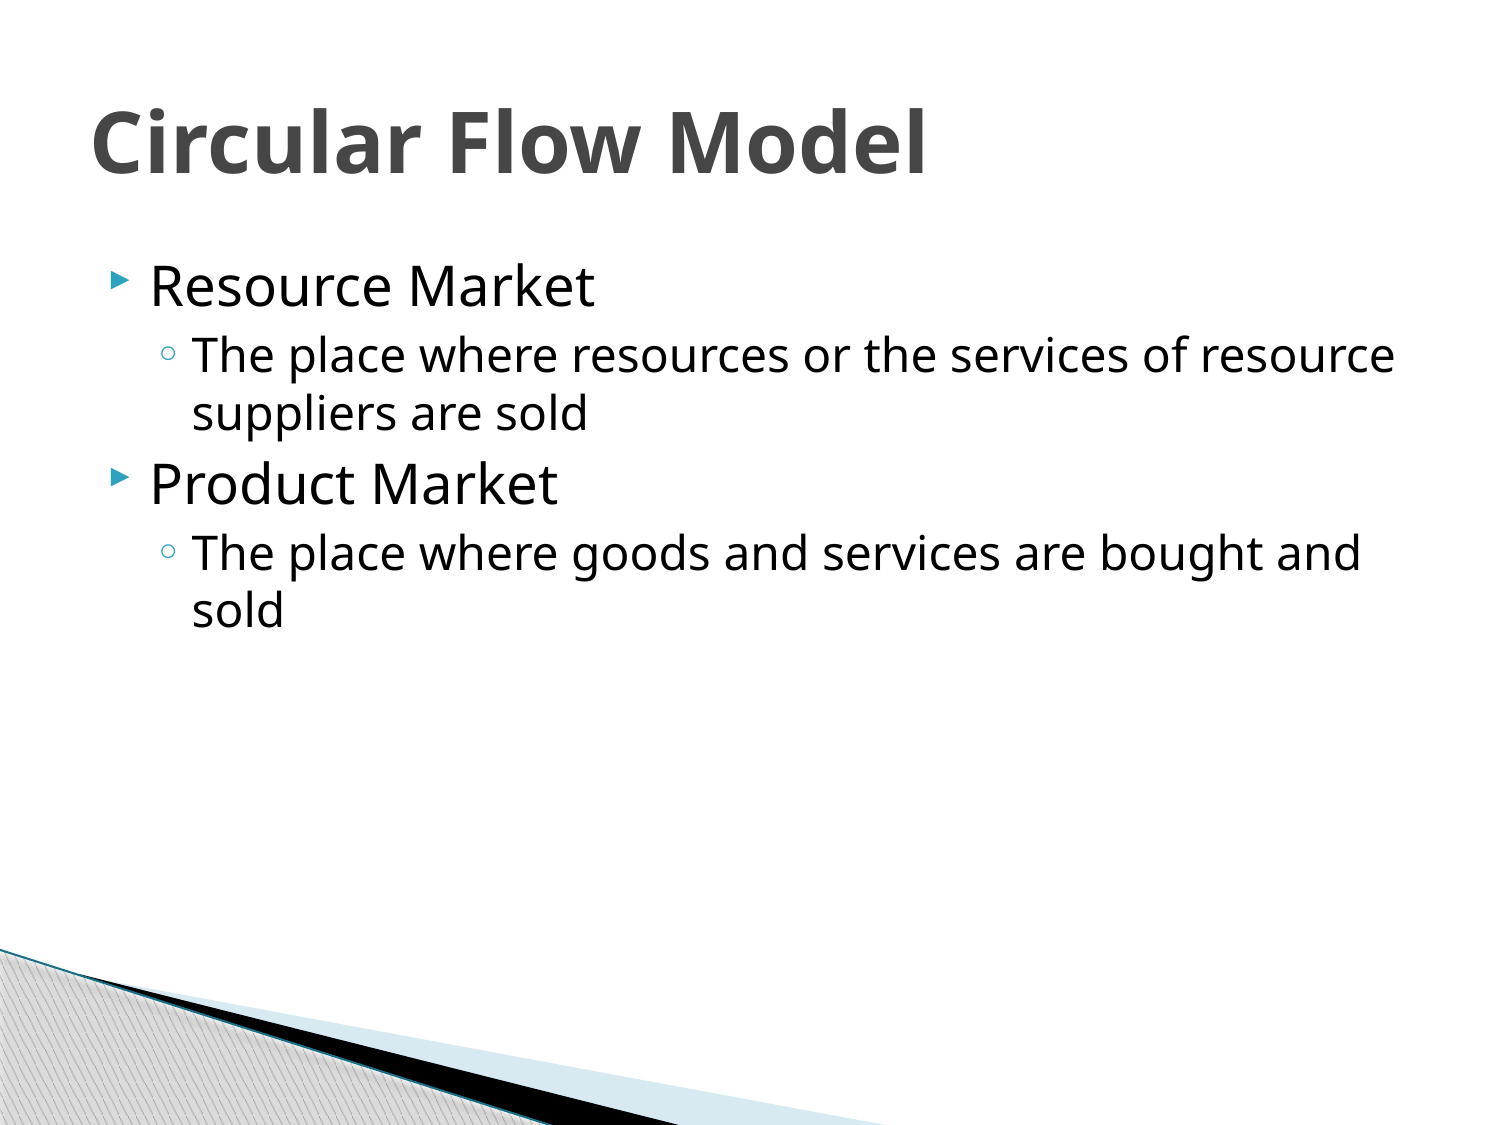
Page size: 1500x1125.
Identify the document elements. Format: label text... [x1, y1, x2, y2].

list Resource Market The place where resources or the services of resource suppliers are sold Product Market The place where goods and services are bought and sold [75, 243, 1425, 986]
title Circular Flow Model [75, 45, 1425, 233]
